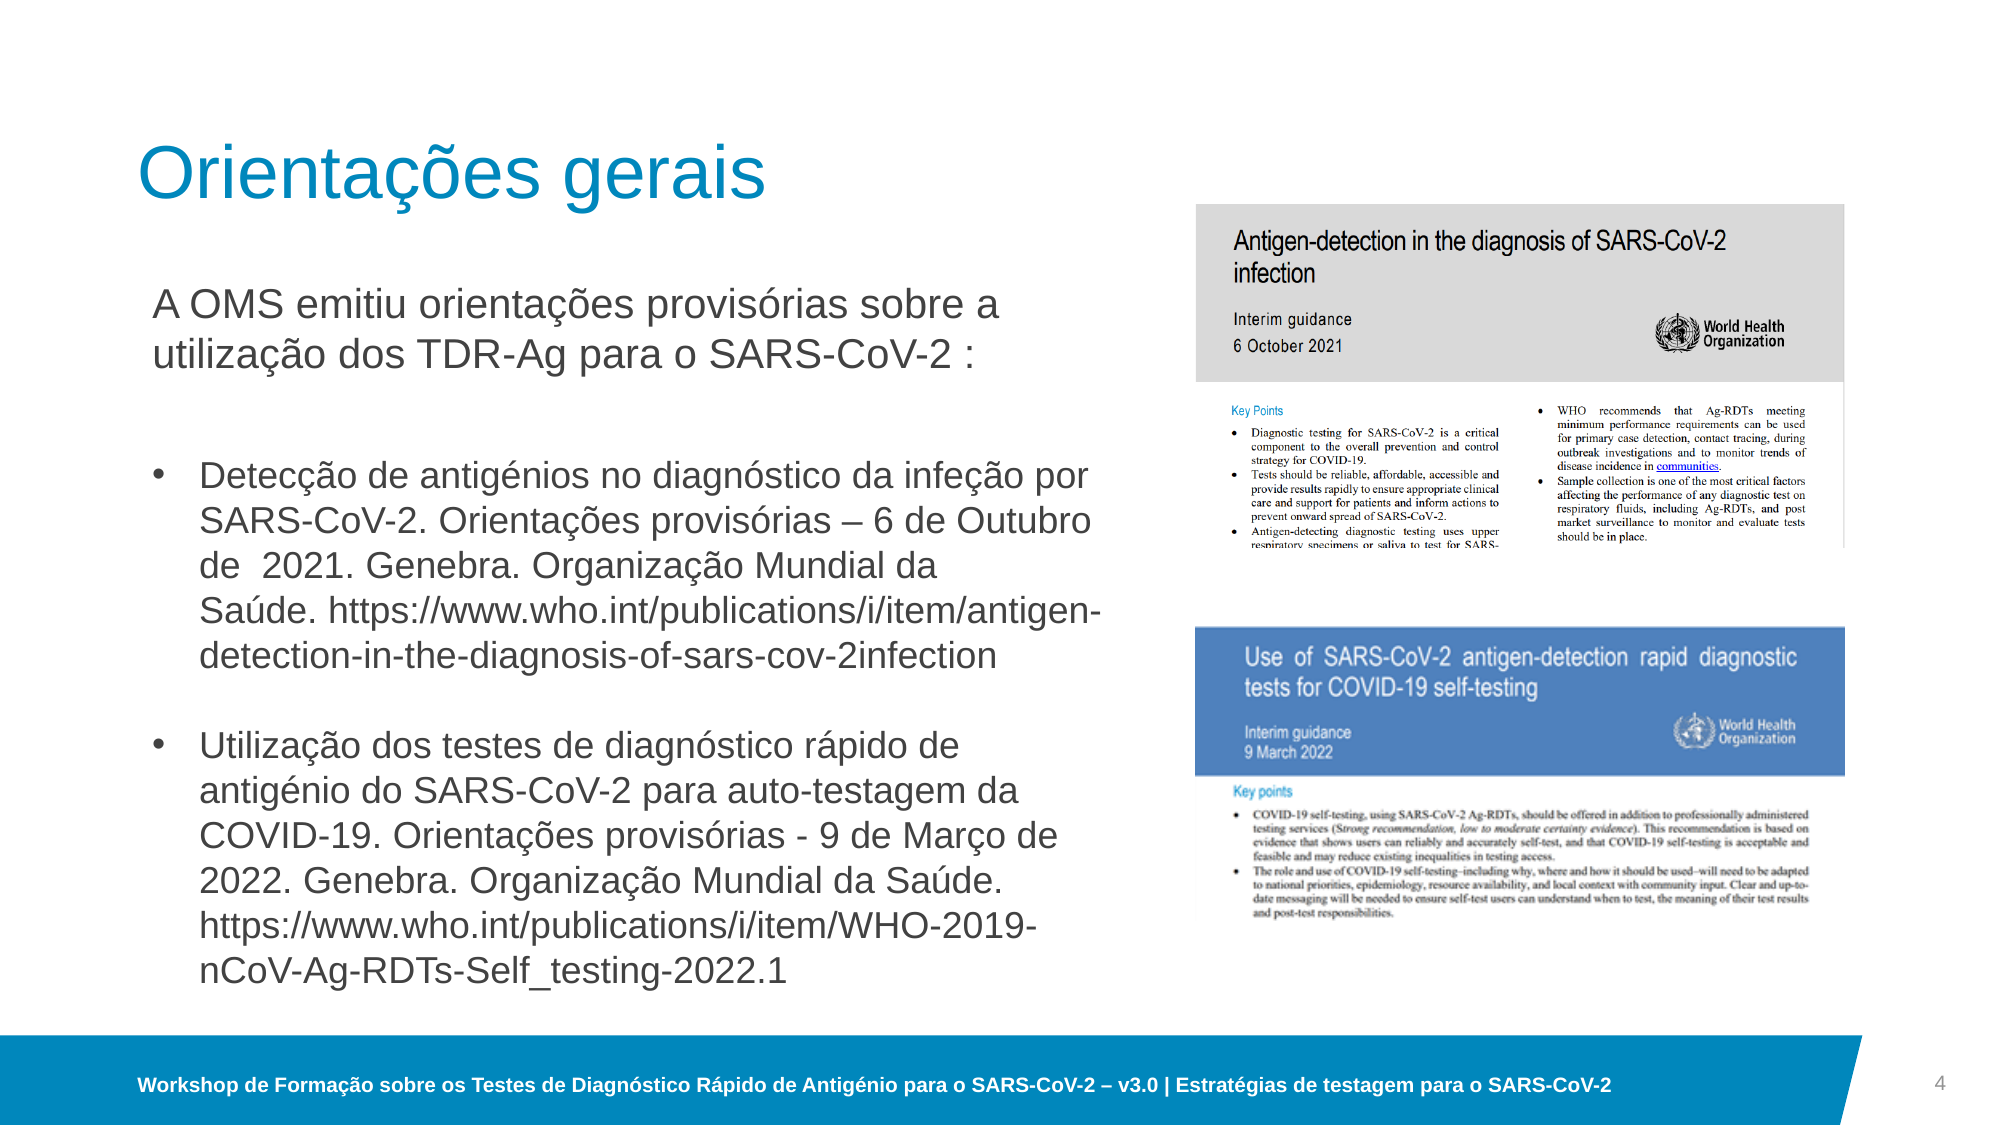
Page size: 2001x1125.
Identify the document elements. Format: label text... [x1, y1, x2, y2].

picture [1195, 204, 1845, 548]
slide_number 4 [1862, 1035, 1947, 1125]
title Orientações gerais [137, 59, 1863, 215]
list [137, 284, 1863, 1014]
footer Workshop de Formação sobre os Testes de Diagnóstico Rápido de Antigénio para o SARS-CoV-2 – v3.0 | Estratégias de testagem para o SARS-CoV-2 [137, 1042, 1768, 1125]
text_box Detecção de antigénios no diagnóstico da infeção por SARS-CoV-2. Orientações provisórias – 6 de Outubro de 2021. Genebra. Organização Mundial da Saúde. https://www.who.int/publications/i/item/antigen-detection-in-the-diagnosis-of-sars-cov-2infection Utilização dos testes de diagnóstico rápido de antigénio do SARS-CoV-2 para auto-testagem da COVID-19. Orientações provisórias - 9 de Março de 2022. Genebra. Organização Mundial da Saúde. https://www.who.int/publications/i/item/WHO-2019-nCoV-Ag-RDTs-Self_testing-2022.1 [137, 444, 1133, 999]
text_box A OMS emitiu orientações provisórias sobre a utilização dos TDR-Ag para o SARS-CoV-2 : [137, 269, 1178, 480]
picture [1195, 625, 1845, 921]
